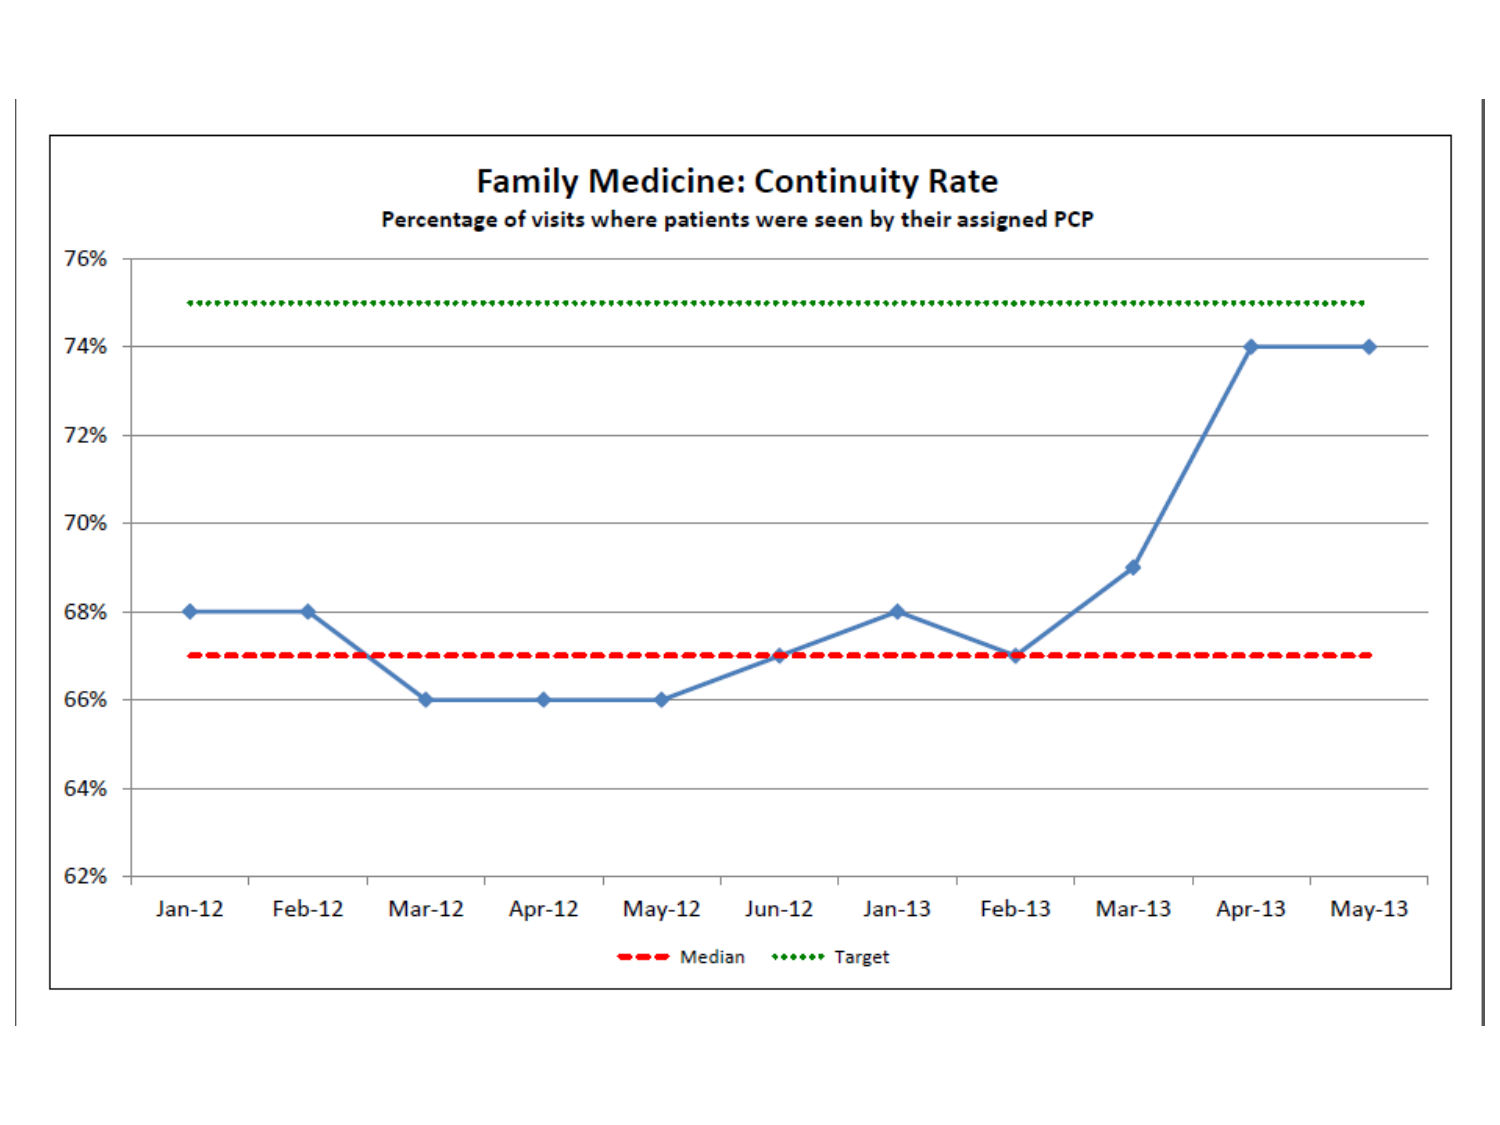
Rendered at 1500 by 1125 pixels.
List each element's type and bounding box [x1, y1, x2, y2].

picture [15, 98, 1485, 1026]
